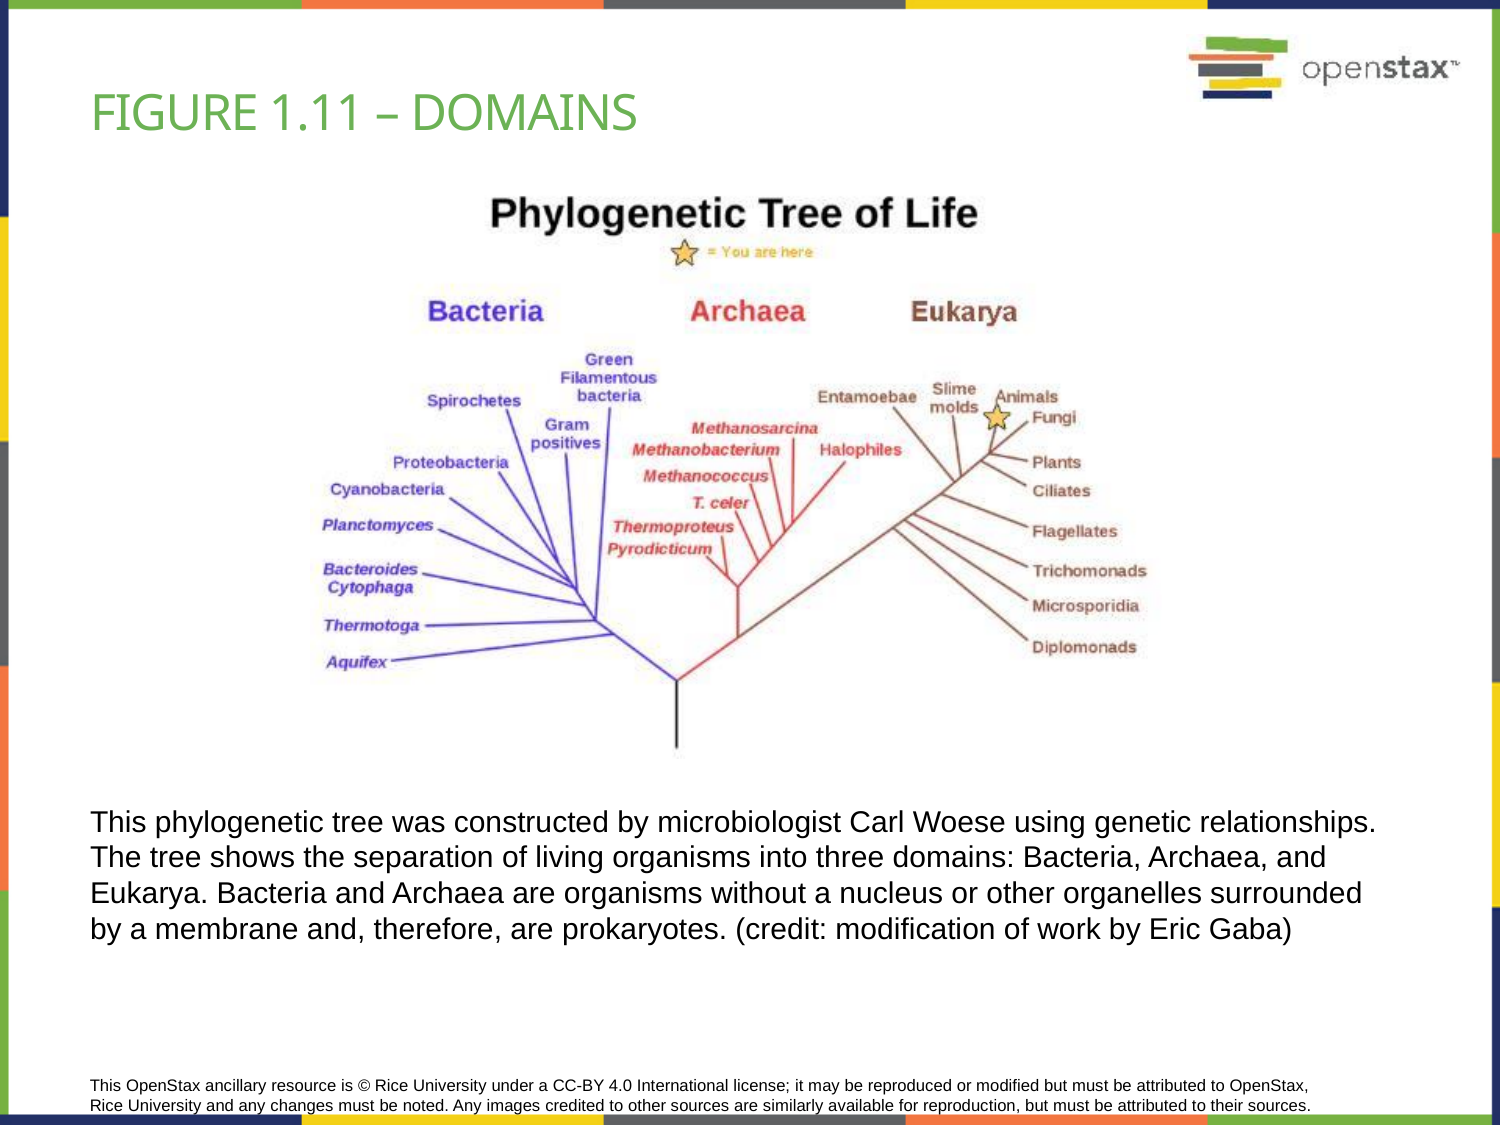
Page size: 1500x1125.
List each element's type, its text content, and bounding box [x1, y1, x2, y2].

title Figure 1.11 – domains [75, 39, 1398, 148]
picture [0, 0, 1500, 1125]
list This phylogenetic tree was constructed by microbiologist Carl Woese using genetic relationships. The tree shows the separation of living organisms into three domains: Bacteria, Archaea, and Eukarya. Bacteria and Archaea are organisms without a nucleus or other organelles surrounded by a membrane and, therefore, are prokaryotes. (credit: modification of work by Eric Gaba) [75, 794, 1398, 986]
text_box This OpenStax ancillary resource is © Rice University under a CC-BY 4.0 International license; it may be reproduced or modified but must be attributed to OpenStax, Rice University and any changes must be noted. Any images credited to other sources are similarly available for reproduction, but must be attributed to their sources. [75, 1067, 1336, 1114]
